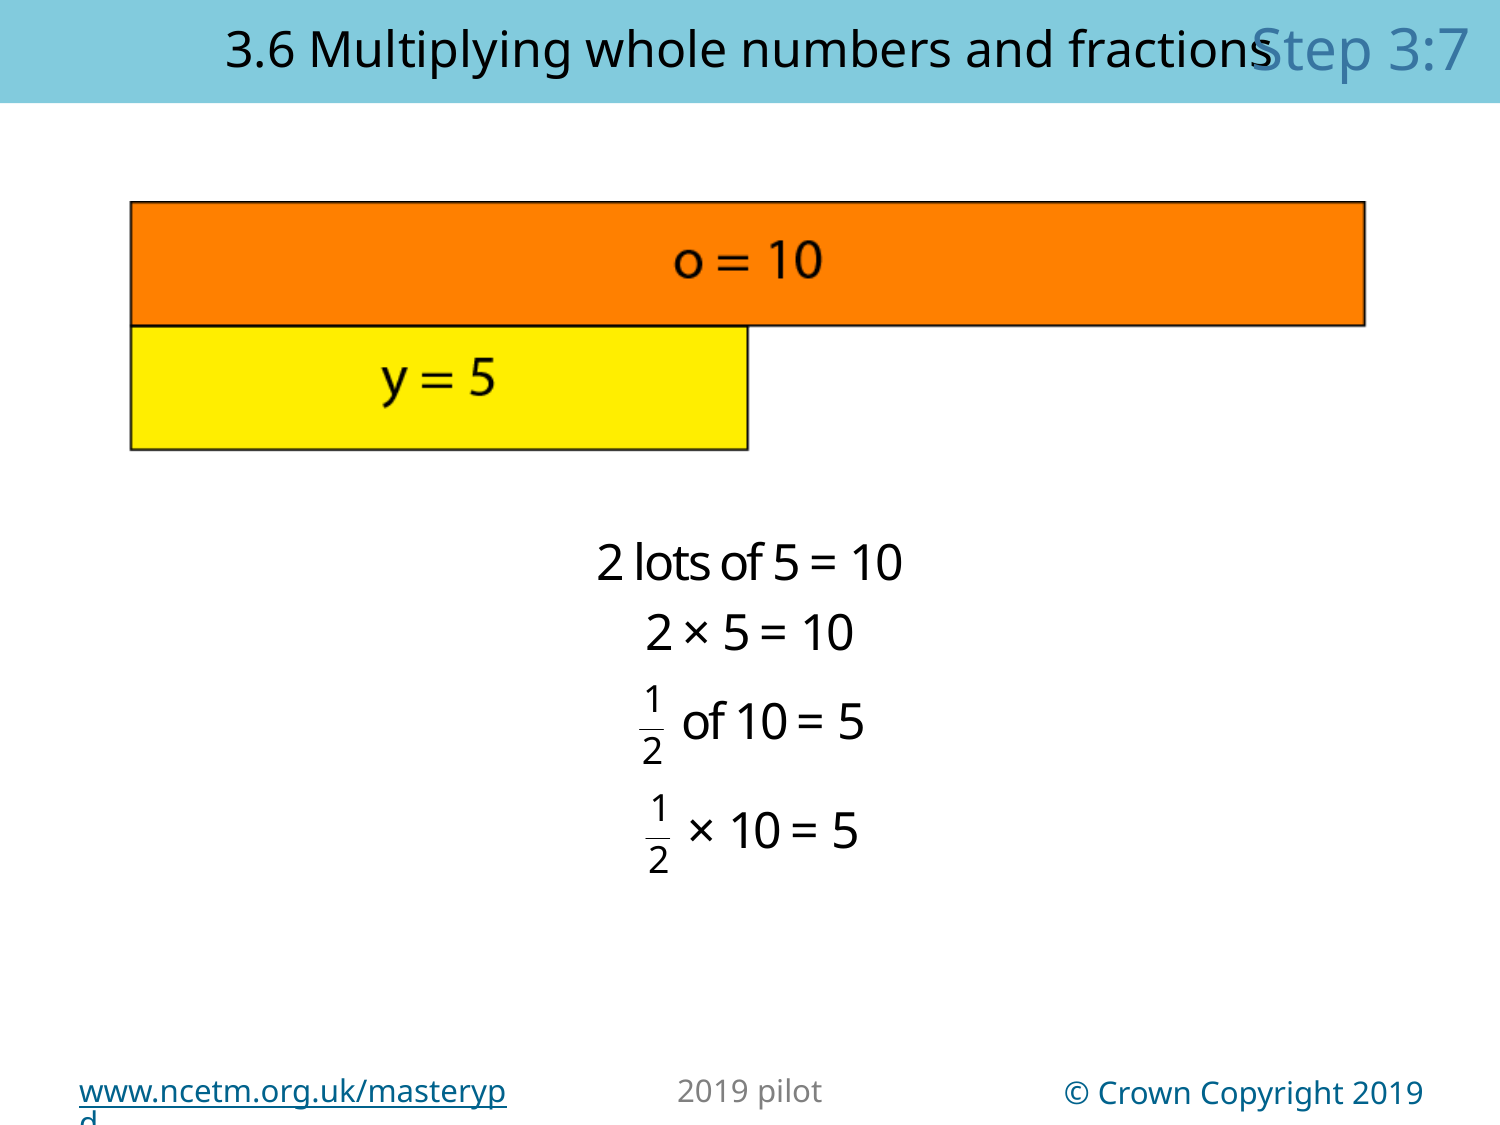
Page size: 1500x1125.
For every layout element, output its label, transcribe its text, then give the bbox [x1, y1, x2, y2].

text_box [594, 538, 906, 587]
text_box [635, 678, 865, 771]
picture [101, 201, 1399, 485]
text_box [641, 787, 859, 880]
list Step 3:7 [0, 0, 1500, 104]
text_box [643, 610, 857, 657]
